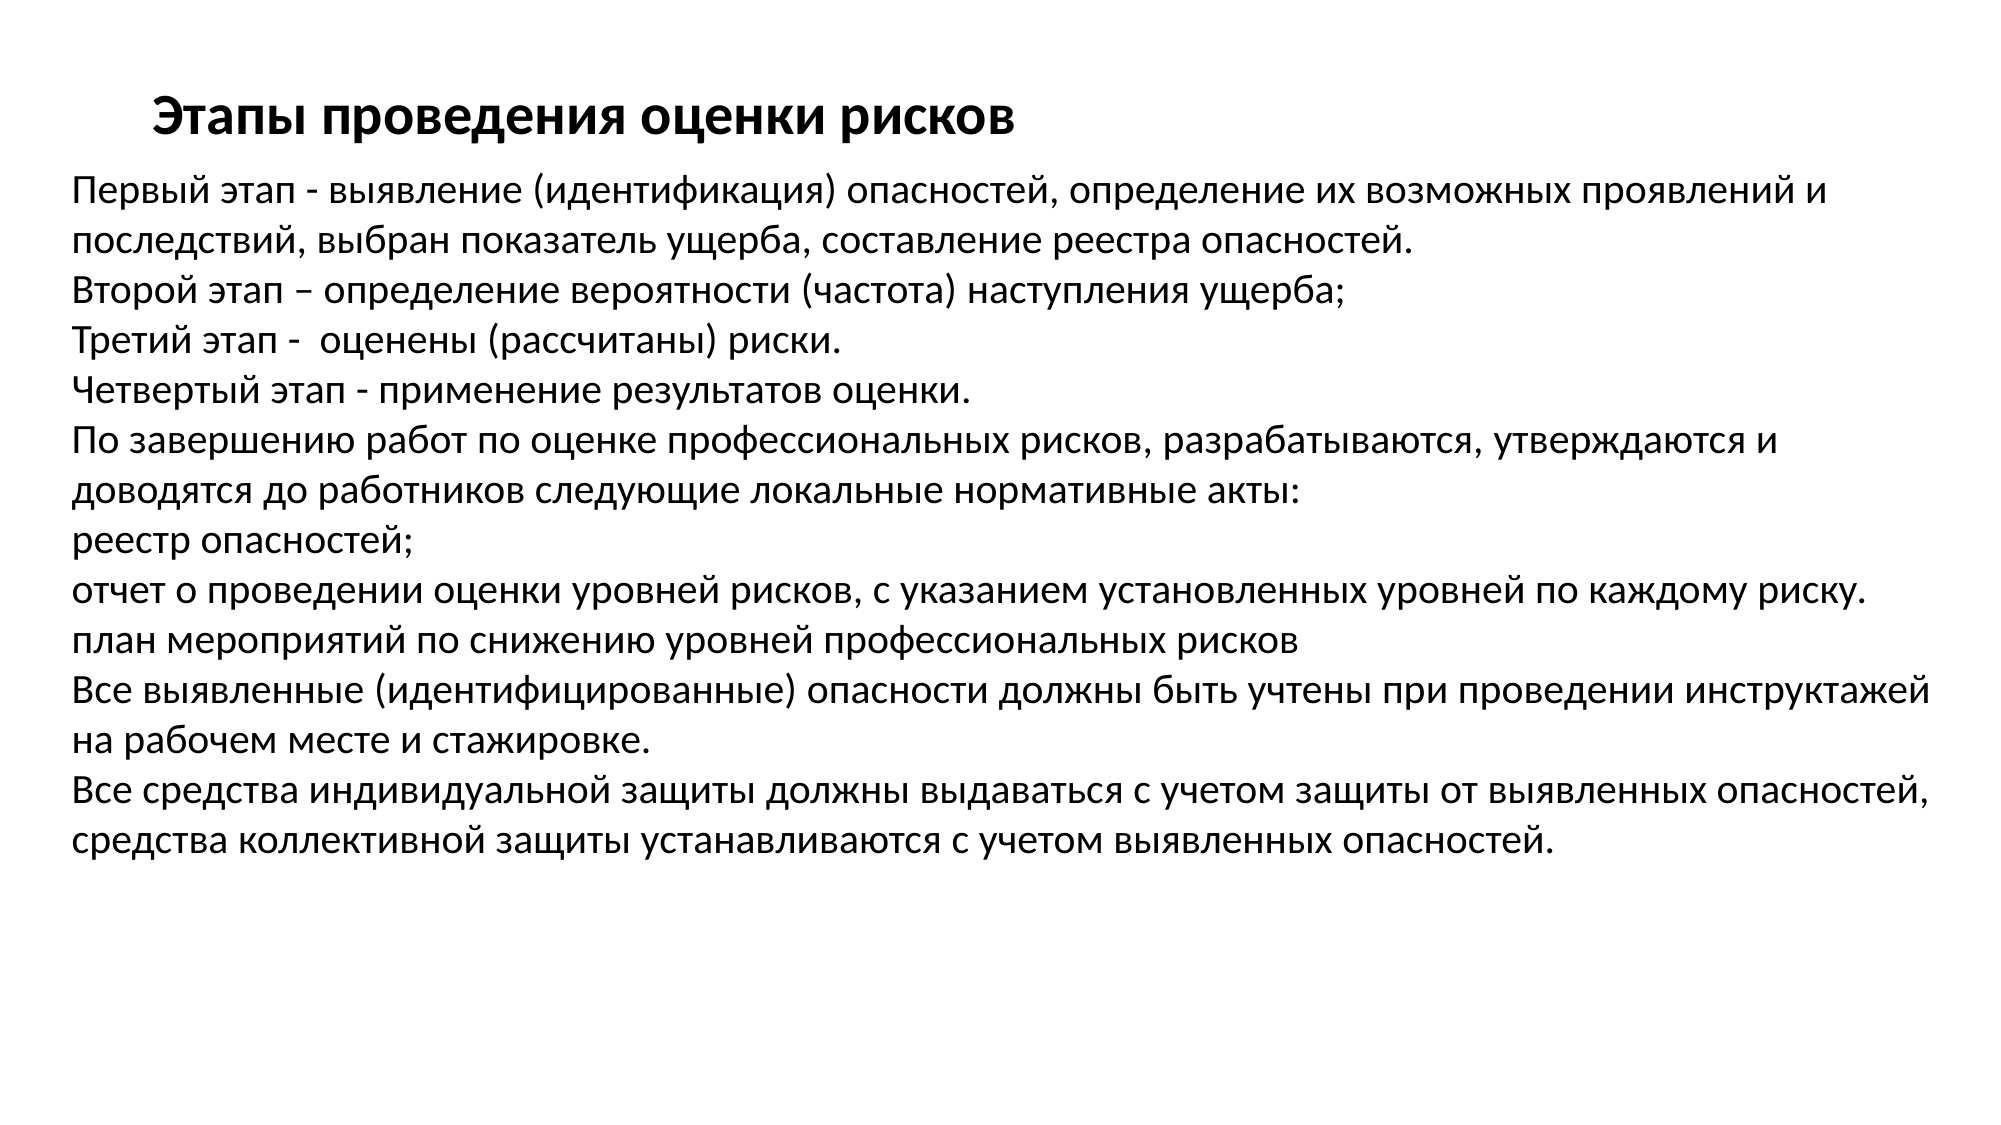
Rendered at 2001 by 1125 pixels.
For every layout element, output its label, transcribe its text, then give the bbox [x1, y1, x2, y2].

text_box Этапы проведения оценки рисков [137, 68, 1563, 154]
text_box Первый этап - выявление (идентификация) опасностей, определение их возможных проявлений и последствий, выбран показатель ущерба, составление реестра опасностей. Второй этап – определение вероятности (частота) наступления ущерба; Третий этап - оценены (рассчитаны) риски. Четвертый этап - применение результатов оценки. По завершению работ по оценке профессиональных рисков, разрабатываются, утверждаются и доводятся до работников следующие локальные нормативные акты: реестр опасностей; отчет о проведении оценки уровней рисков, с указанием установленных уровней по каждому риску. план мероприятий по снижению уровней профессиональных рисков Все выявленные (идентифицированные) опасности должны быть учтены при проведении инструктажей на рабочем месте и стажировке. Все средства индивидуальной защиты должны выдаваться с учетом защиты от выявленных опасностей, средства коллективной защиты устанавливаются с учетом выявленных опасностей. [56, 154, 1950, 970]
